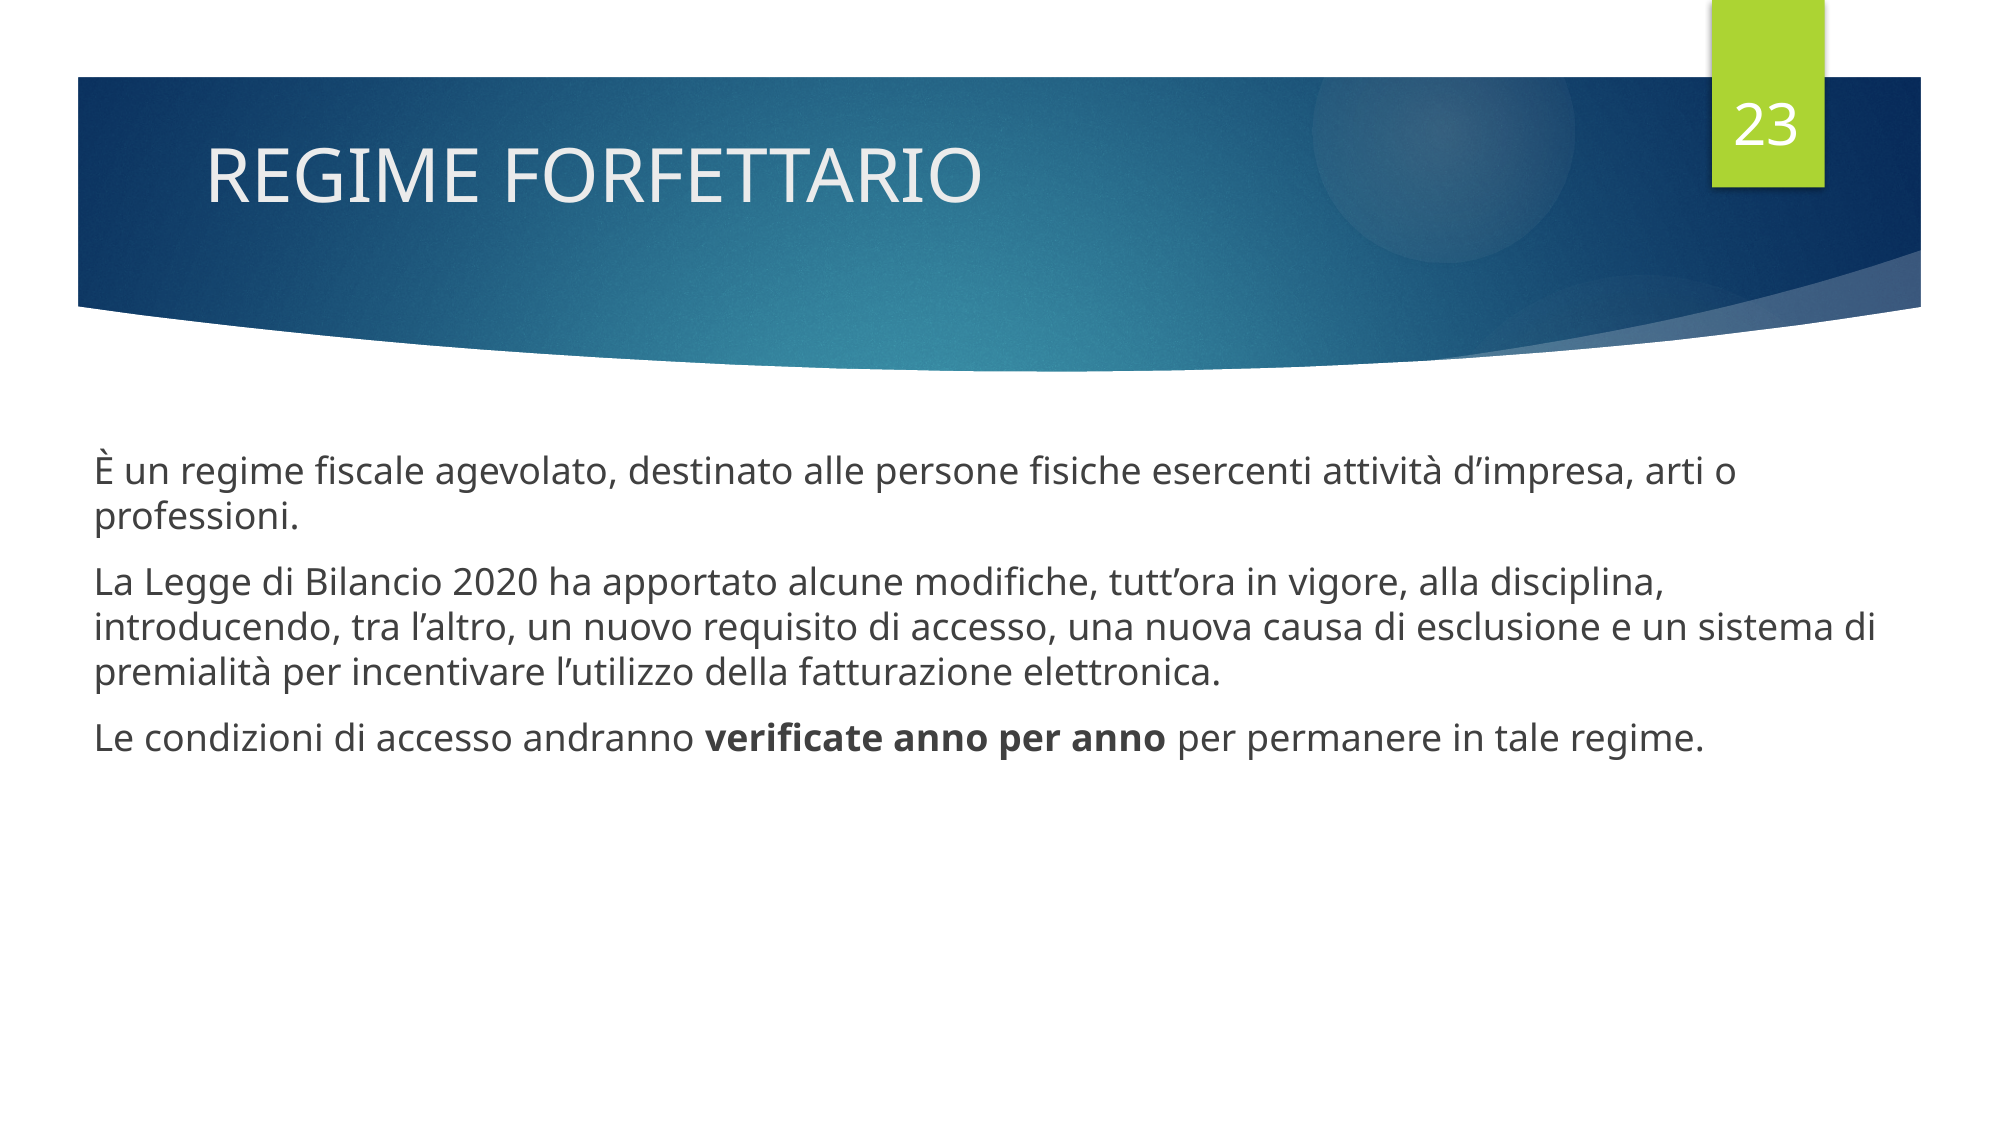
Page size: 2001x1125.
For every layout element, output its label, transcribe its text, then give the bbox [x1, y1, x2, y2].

slide_number 23 [1698, 48, 1836, 175]
list È un regime fiscale agevolato, destinato alle persone fisiche esercenti attività d’impresa, arti o professioni. La Legge di Bilancio 2020 ha apportato alcune modifiche, tutt’ora in vigore, alla disciplina, introducendo, tra l’altro, un nuovo requisito di accesso, una nuova causa di esclusione e un sistema di premialità per incentivare l’utilizzo della fatturazione elettronica. Le condizioni di accesso andranno verificate anno per anno per permanere in tale regime. [78, 439, 1922, 1001]
title REGIME FORFETTARIO [189, 159, 1627, 276]
